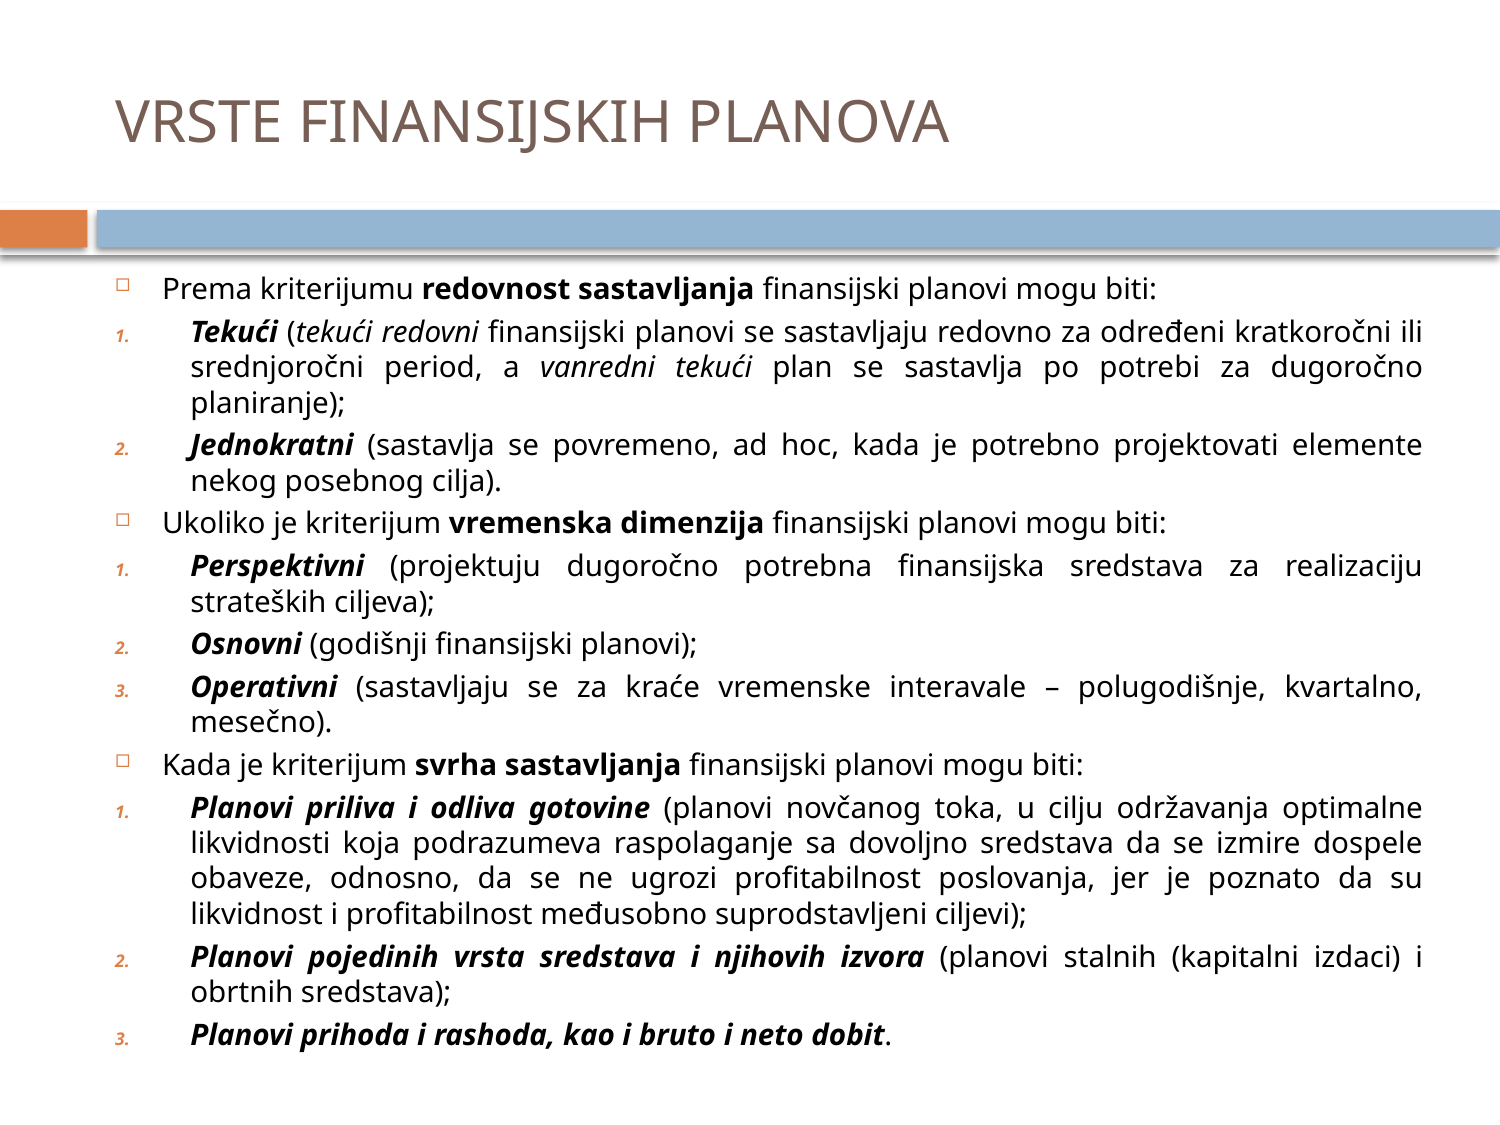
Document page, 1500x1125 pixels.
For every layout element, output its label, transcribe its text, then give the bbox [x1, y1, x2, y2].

list Prema kriterijumu redovnost sastavljanja finansijski planovi mogu biti: Tekući (tekući redovni finansijski planovi se sastavljaju redovno za određeni kratkoročni ili srednjoročni period, a vanredni tekući plan se sastavlja po potrebi za dugoročno planiranje); Jednokratni (sastavlja se povremeno, ad hoc, kada je potrebno projektovati elemente nekog posebnog cilja). Ukoliko je kriterijum vremenska dimenzija finansijski planovi mogu biti: Perspektivni (projektuju dugoročno potrebna finansijska sredstava za realizaciju strateških ciljeva); Osnovni (godišnji finansijski planovi); Operativni (sastavljaju se za kraće vremenske interavale – polugodišnje, kvartalno, mesečno). Kada je kriterijum svrha sastavljanja finansijski planovi mogu biti: Planovi priliva i odliva gotovine (planovi novčanog toka, u cilju održavanja optimalne likvidnosti koja podrazumeva raspolaganje sa dovoljno sredstava da se izmire dospele obaveze, odnosno, da se ne ugrozi profitabilnost poslovanja, jer je poznato da su likvidnost i profitabilnost međusobno suprodstavljeni ciljevi); Planovi pojedinih vrsta sredstava i njihovih izvora (planovi stalnih (kapitalni izdaci) i obrtnih sredstava); Planovi prihoda i rashoda, kao i bruto i neto dobit. [100, 262, 1438, 1075]
title VRSTE FINANSIJSKIH PLANOVA [100, 37, 1438, 200]
